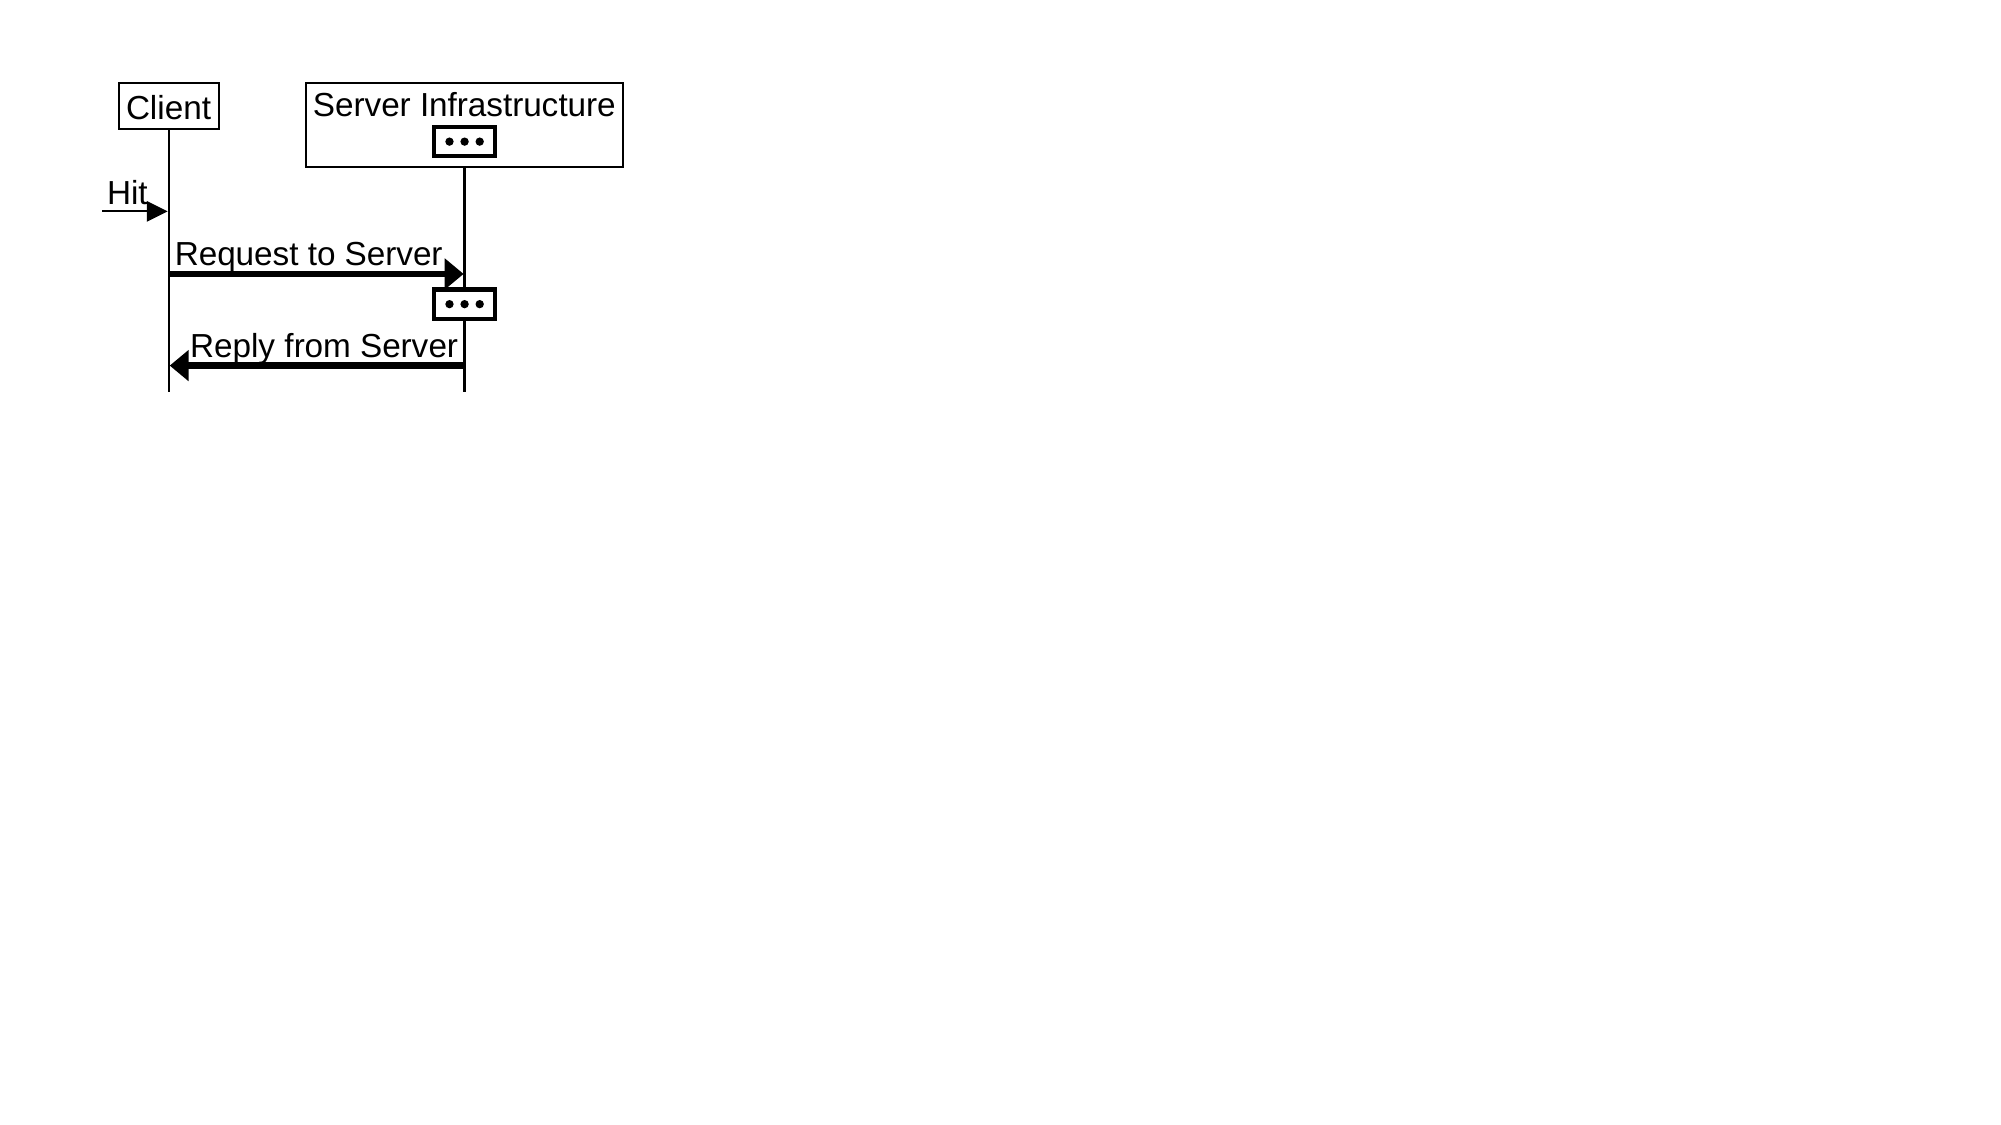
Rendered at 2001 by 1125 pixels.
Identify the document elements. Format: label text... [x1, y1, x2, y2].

text_box Hit [105, 172, 150, 210]
text_box Reply from Server [187, 324, 461, 362]
text_box Client [118, 83, 219, 130]
text_box [434, 289, 464, 319]
text_box [434, 126, 495, 157]
text_box [459, 299, 464, 309]
text_box [74, 74, 663, 392]
text_box [465, 299, 470, 309]
text_box [444, 136, 455, 147]
text_box [444, 299, 455, 309]
text_box [459, 136, 470, 147]
text_box [465, 289, 495, 319]
text_box [474, 299, 485, 309]
text_box [474, 136, 485, 147]
text_box Request to Server [172, 233, 446, 271]
text_box Server Infrastructure [306, 83, 623, 167]
